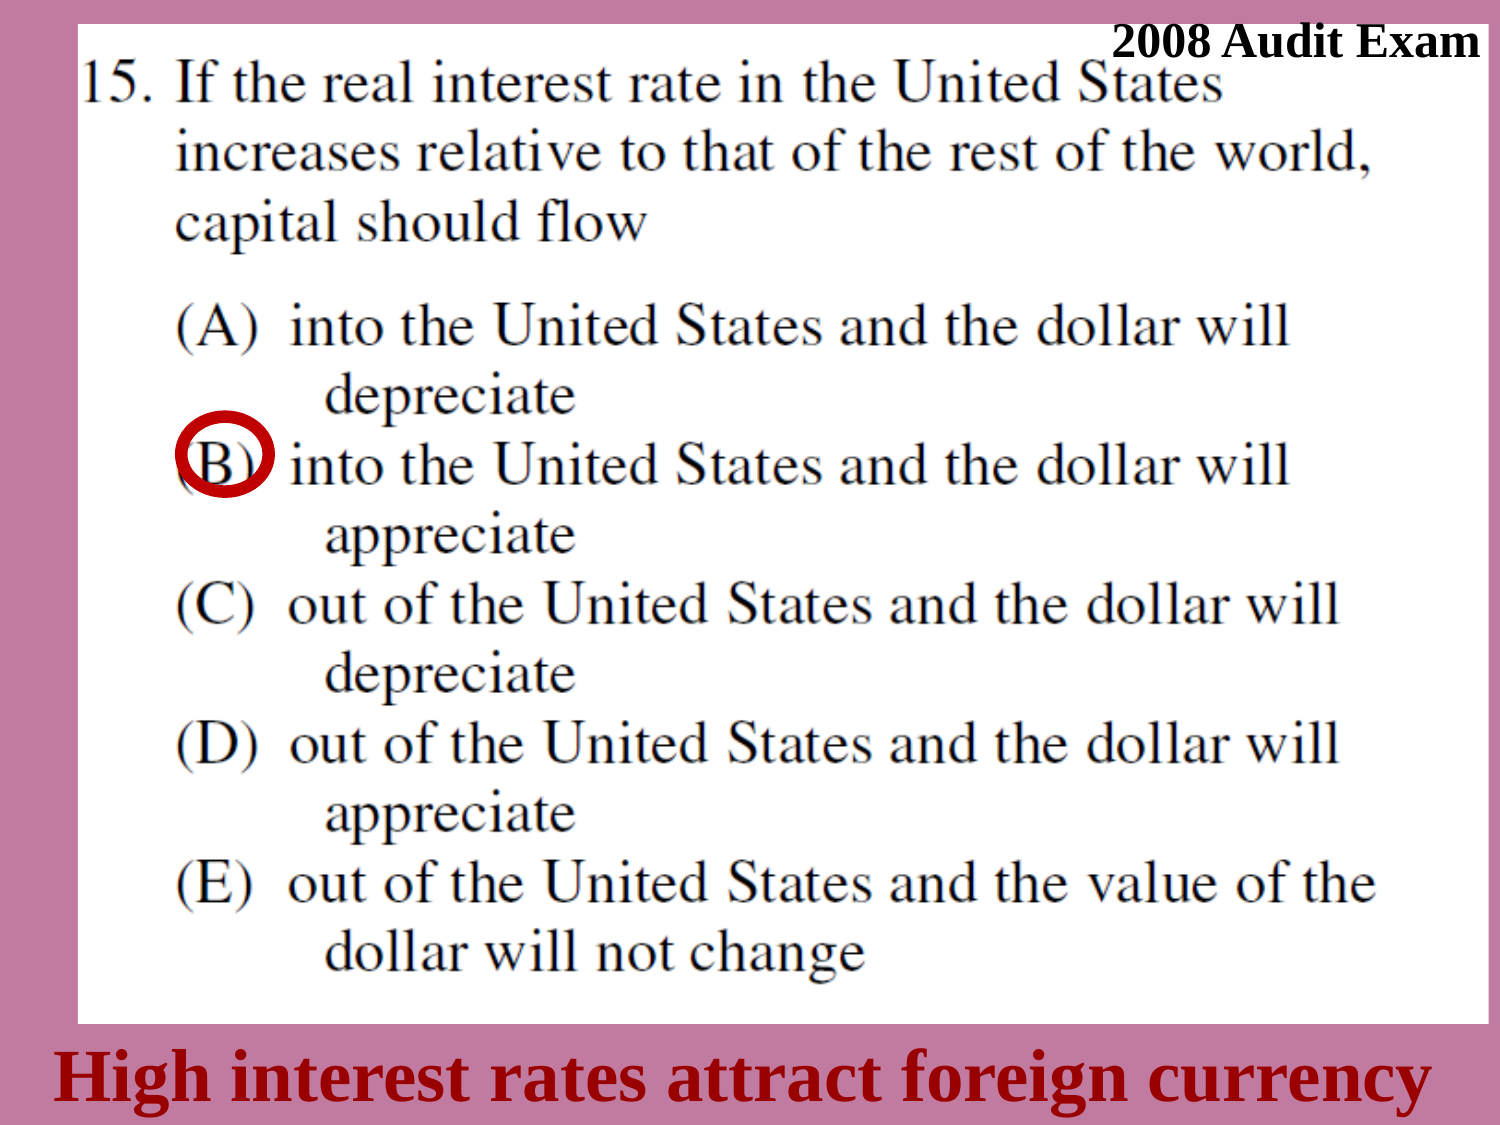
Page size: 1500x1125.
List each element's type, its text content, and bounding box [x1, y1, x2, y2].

picture [77, 24, 1489, 1024]
text_box 2008 Audit Exam [1096, 0, 1500, 76]
text_box High interest rates attract foreign currency [0, 1018, 1496, 1125]
